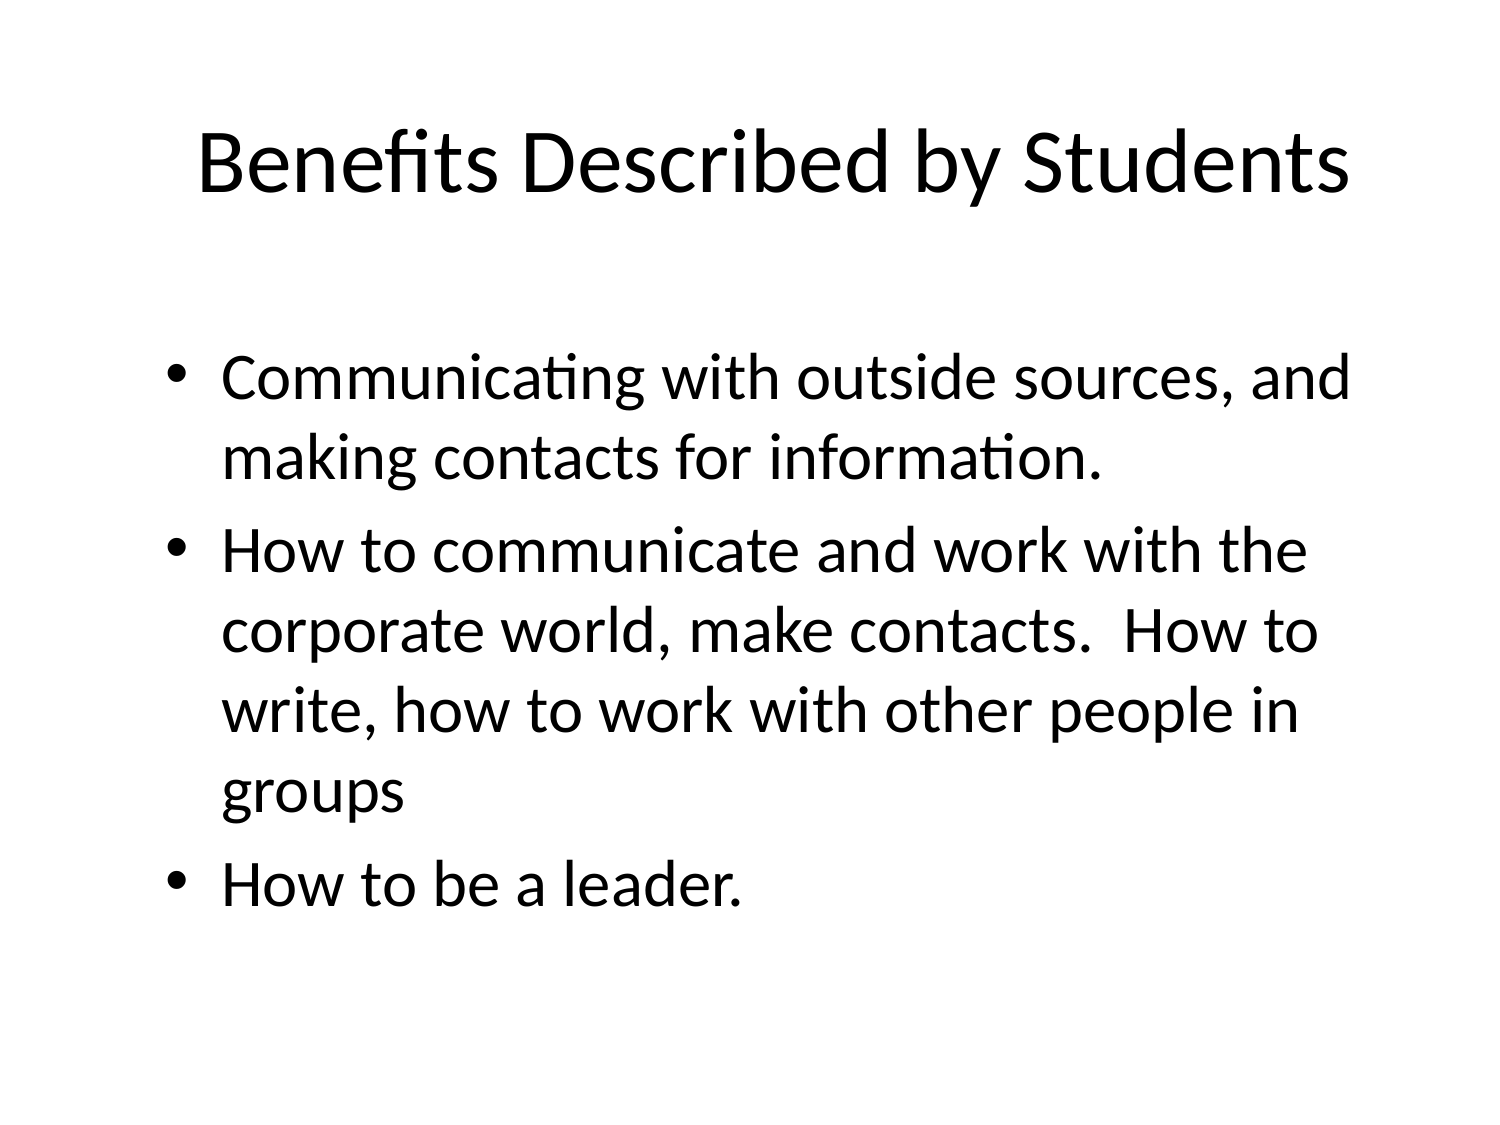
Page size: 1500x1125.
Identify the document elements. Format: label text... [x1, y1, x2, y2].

title Benefits Described by Students [124, 62, 1426, 251]
list Communicating with outside sources, and making contacts for information. How to communicate and work with the corporate world, make contacts. How to write, how to work with other people in groups How to be a leader. [149, 324, 1413, 951]
